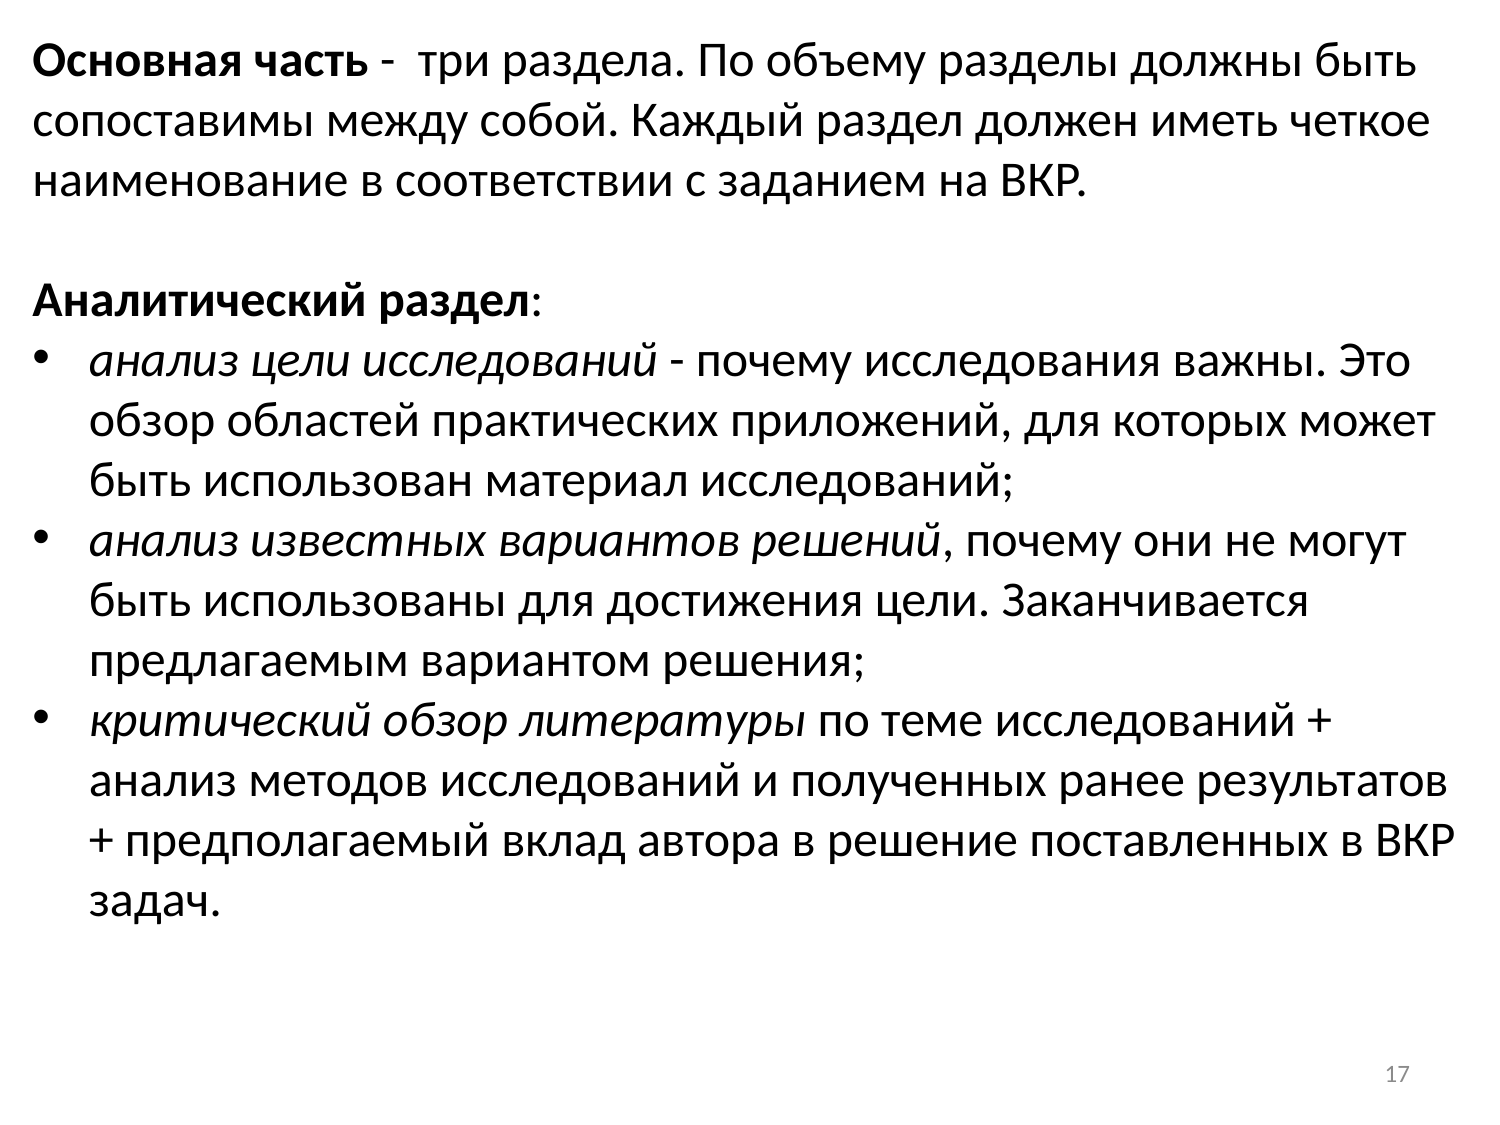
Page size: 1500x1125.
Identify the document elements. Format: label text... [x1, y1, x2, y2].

text_box Основная часть - три раздела. По объему разделы должны быть сопоставимы между собой. Каждый раздел должен иметь четкое наименование в соответствии с заданием на ВКР. Аналитический раздел: анализ цели исследований - почему исследования важны. Это обзор областей практических приложений, для которых может быть использован материал исследований; анализ известных вариантов решений, почему они не могут быть использованы для достижения цели. Заканчивается предлагаемым вариантом решения; критический обзор литературы по теме исследований + анализ методов исследований и полученных ранее результатов + предполагаемый вклад автора в решение поставленных в ВКР задач. [17, 19, 1483, 934]
slide_number 17 [1074, 1042, 1425, 1103]
